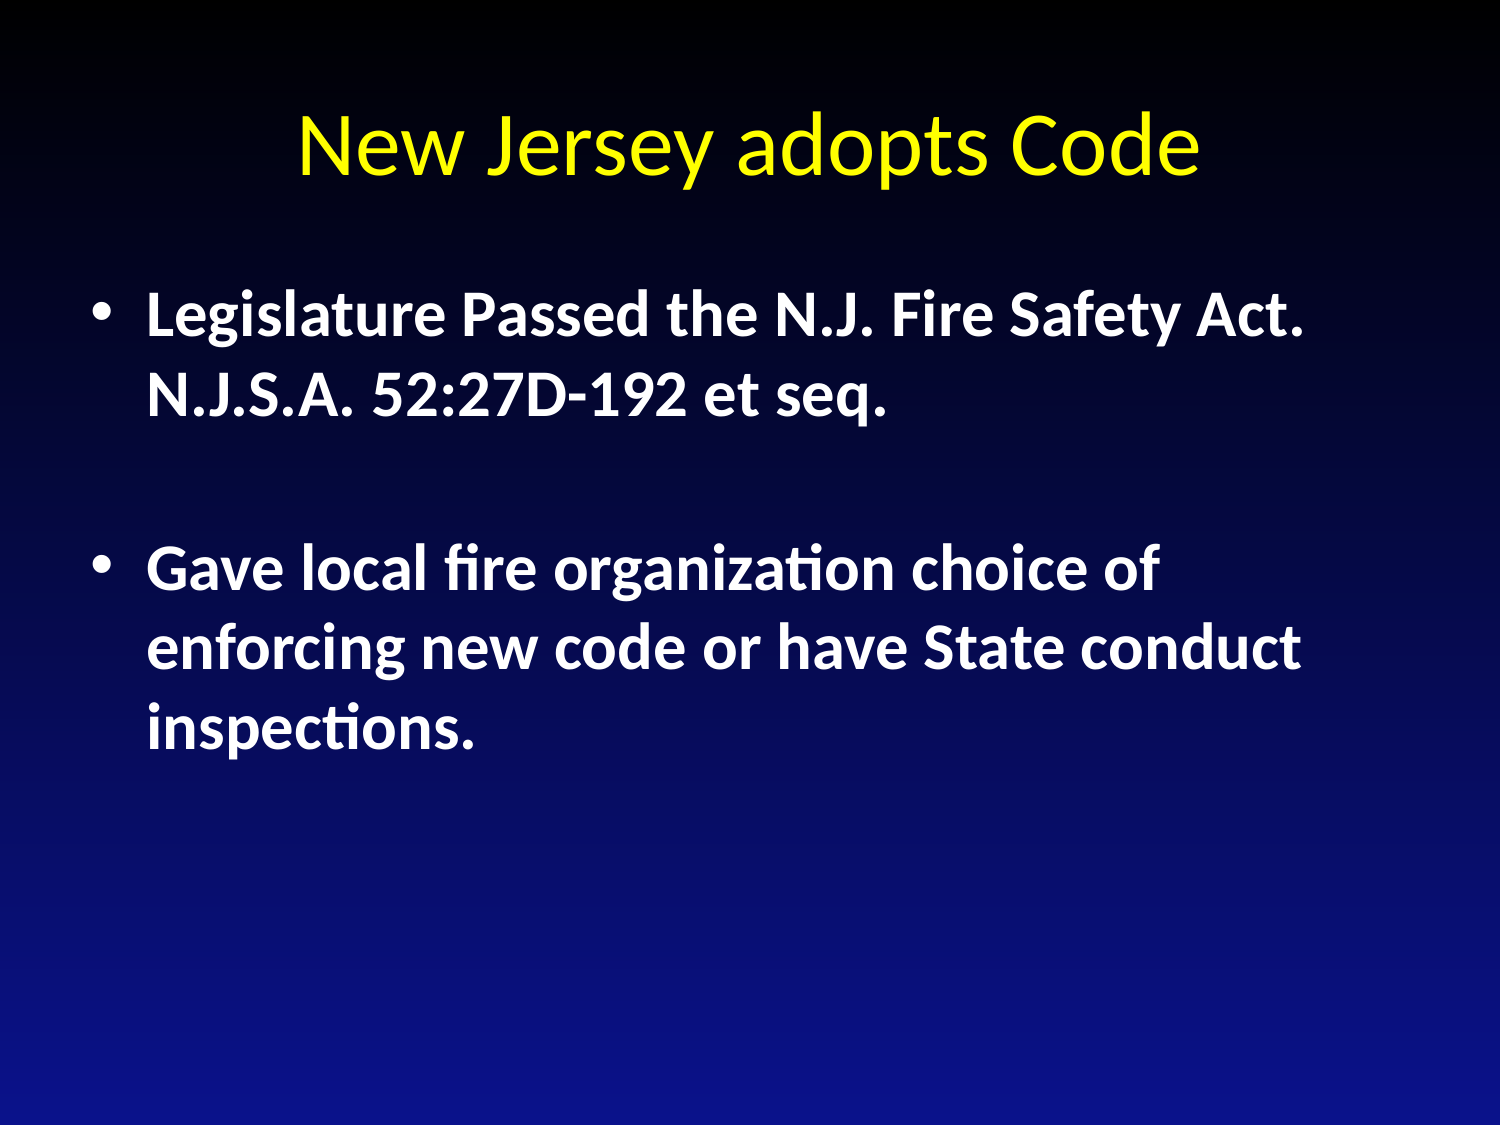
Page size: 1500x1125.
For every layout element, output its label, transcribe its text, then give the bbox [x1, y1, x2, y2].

title New Jersey adopts Code [75, 45, 1425, 233]
list Legislature Passed the N.J. Fire Safety Act. N.J.S.A. 52:27D-192 et seq. Gave local fire organization choice of enforcing new code or have State conduct inspections. [75, 262, 1425, 1005]
